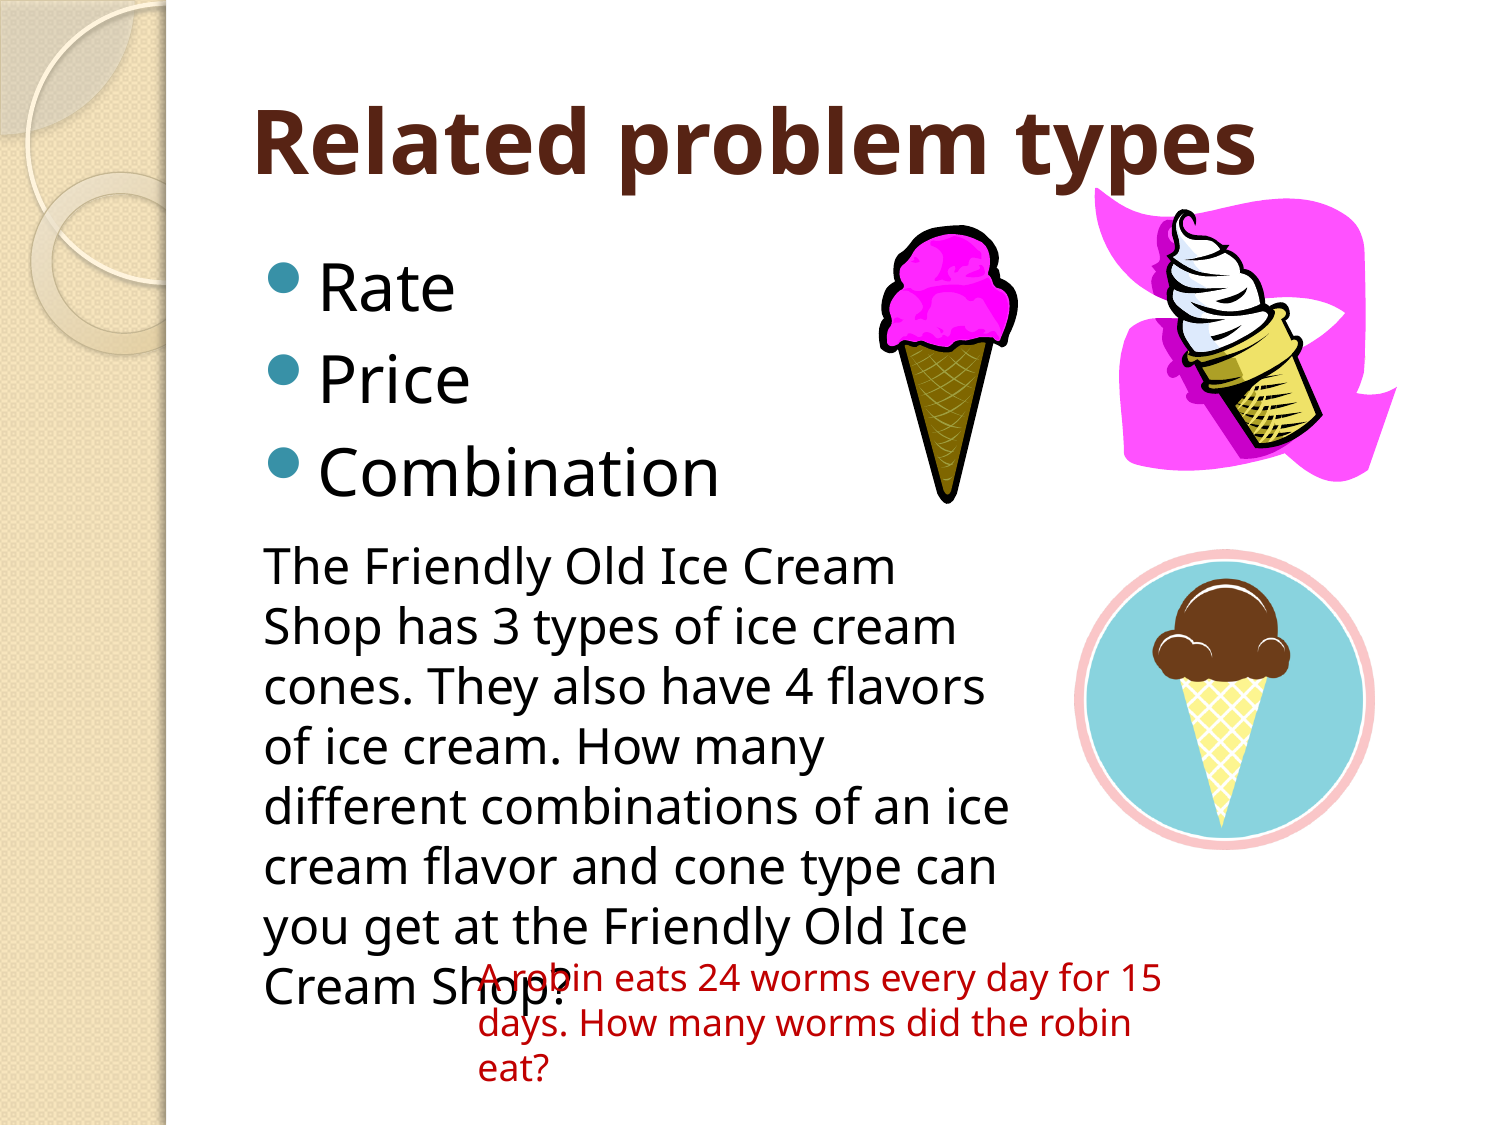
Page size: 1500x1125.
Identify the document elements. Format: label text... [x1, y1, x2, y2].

picture [874, 224, 1034, 518]
list Rate Price Combination The Friendly Old Ice Cream Shop has 3 types of ice cream cones. They also have 4 flavors of ice cream. How many different combinations of an ice cream flavor and cone type can you get at the Friendly Old Ice Cream Shop? [235, 237, 1038, 1025]
title Related problem types [235, 45, 1466, 233]
picture [1087, 187, 1398, 486]
picture [1074, 549, 1376, 851]
text_box A robin eats 24 worms every day for 15 days. How many worms did the robin eat? [462, 946, 1200, 1097]
